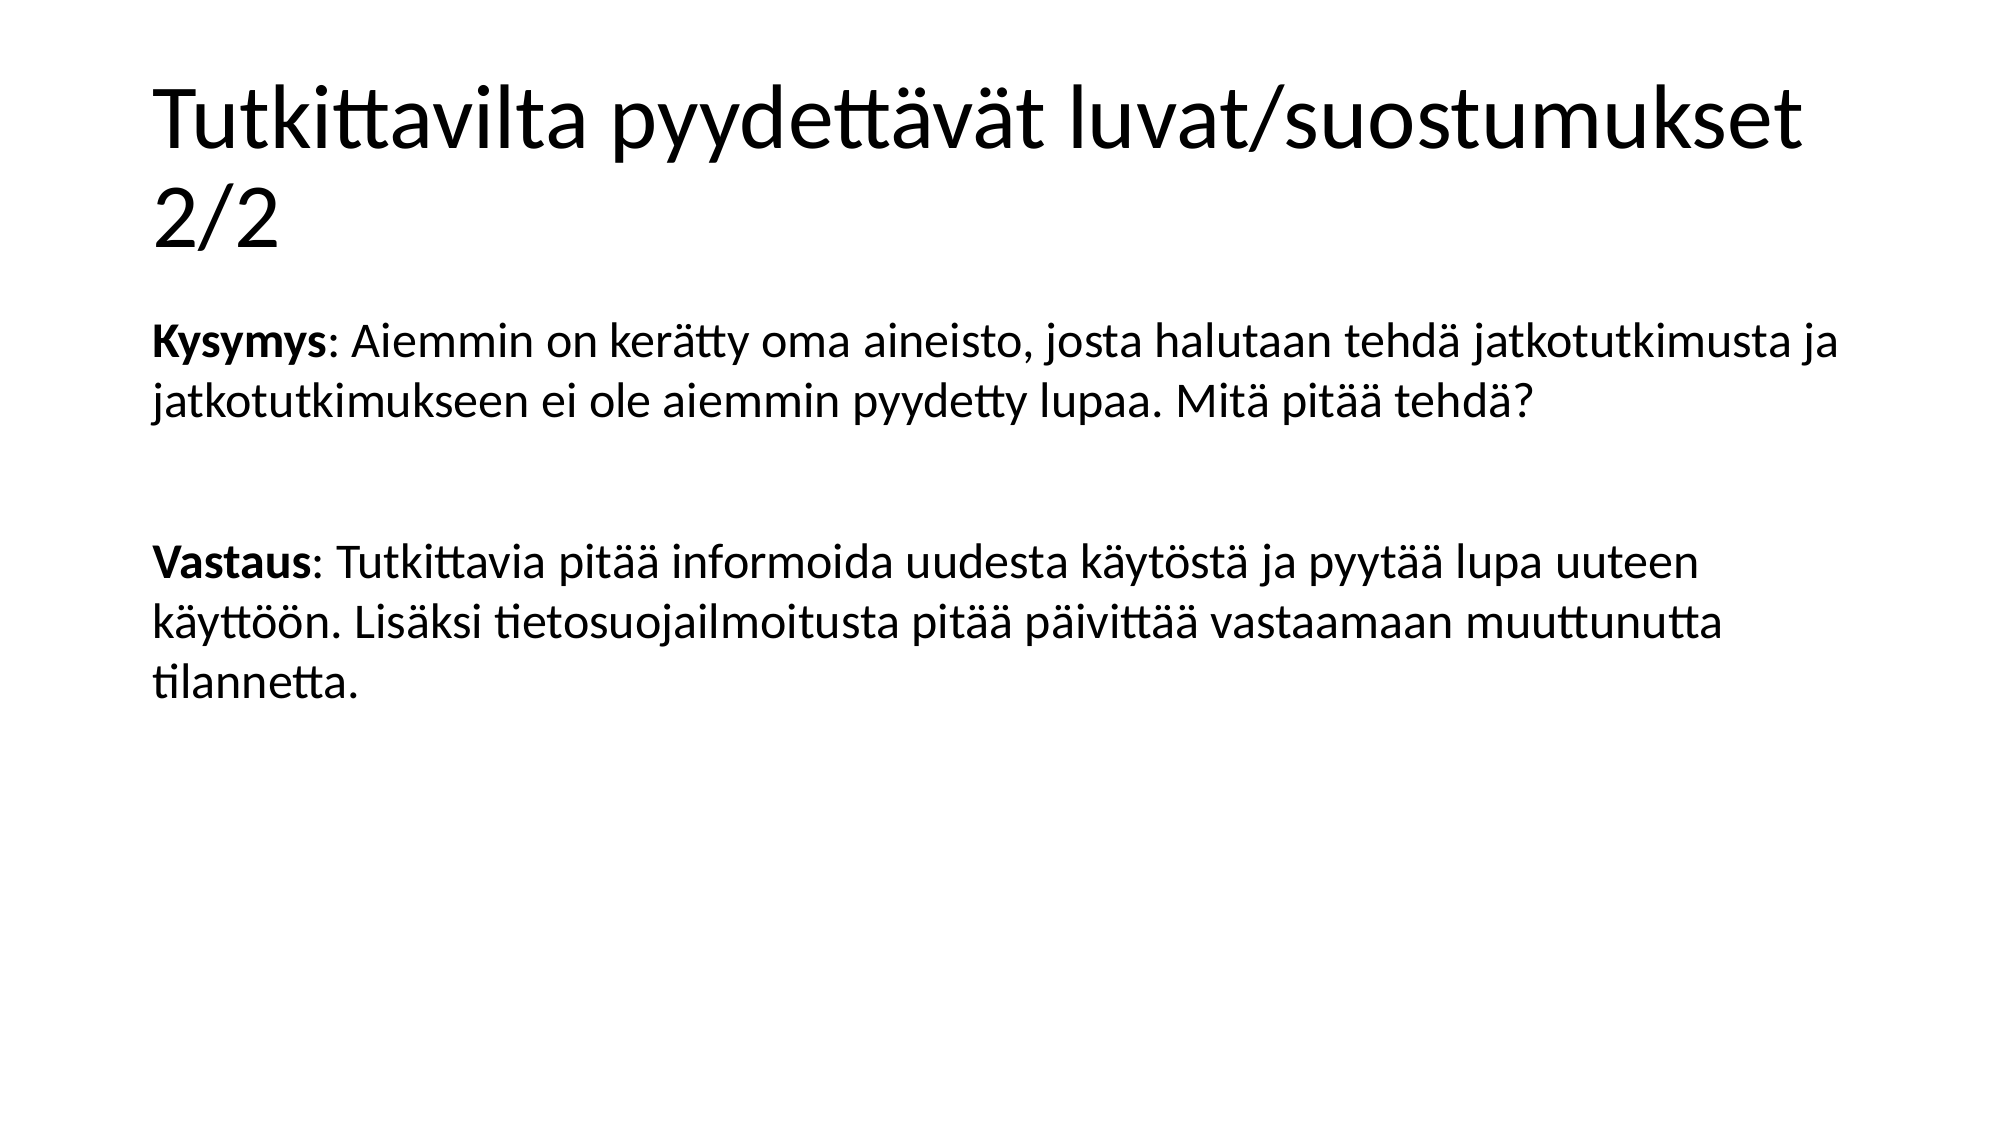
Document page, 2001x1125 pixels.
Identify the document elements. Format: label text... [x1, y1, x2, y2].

title Tutkittavilta pyydettävät luvat/suostumukset 2/2 [137, 59, 1863, 278]
list Kysymys: Aiemmin on kerätty oma aineisto, josta halutaan tehdä jatkotutkimusta ja jatkotutkimukseen ei ole aiemmin pyydetty lupaa. Mitä pitää tehdä? Vastaus: Tutkittavia pitää informoida uudesta käytöstä ja pyytää lupa uuteen käyttöön. Lisäksi tietosuojailmoitusta pitää päivittää vastaamaan muuttunutta tilannetta. [137, 299, 1863, 1014]
